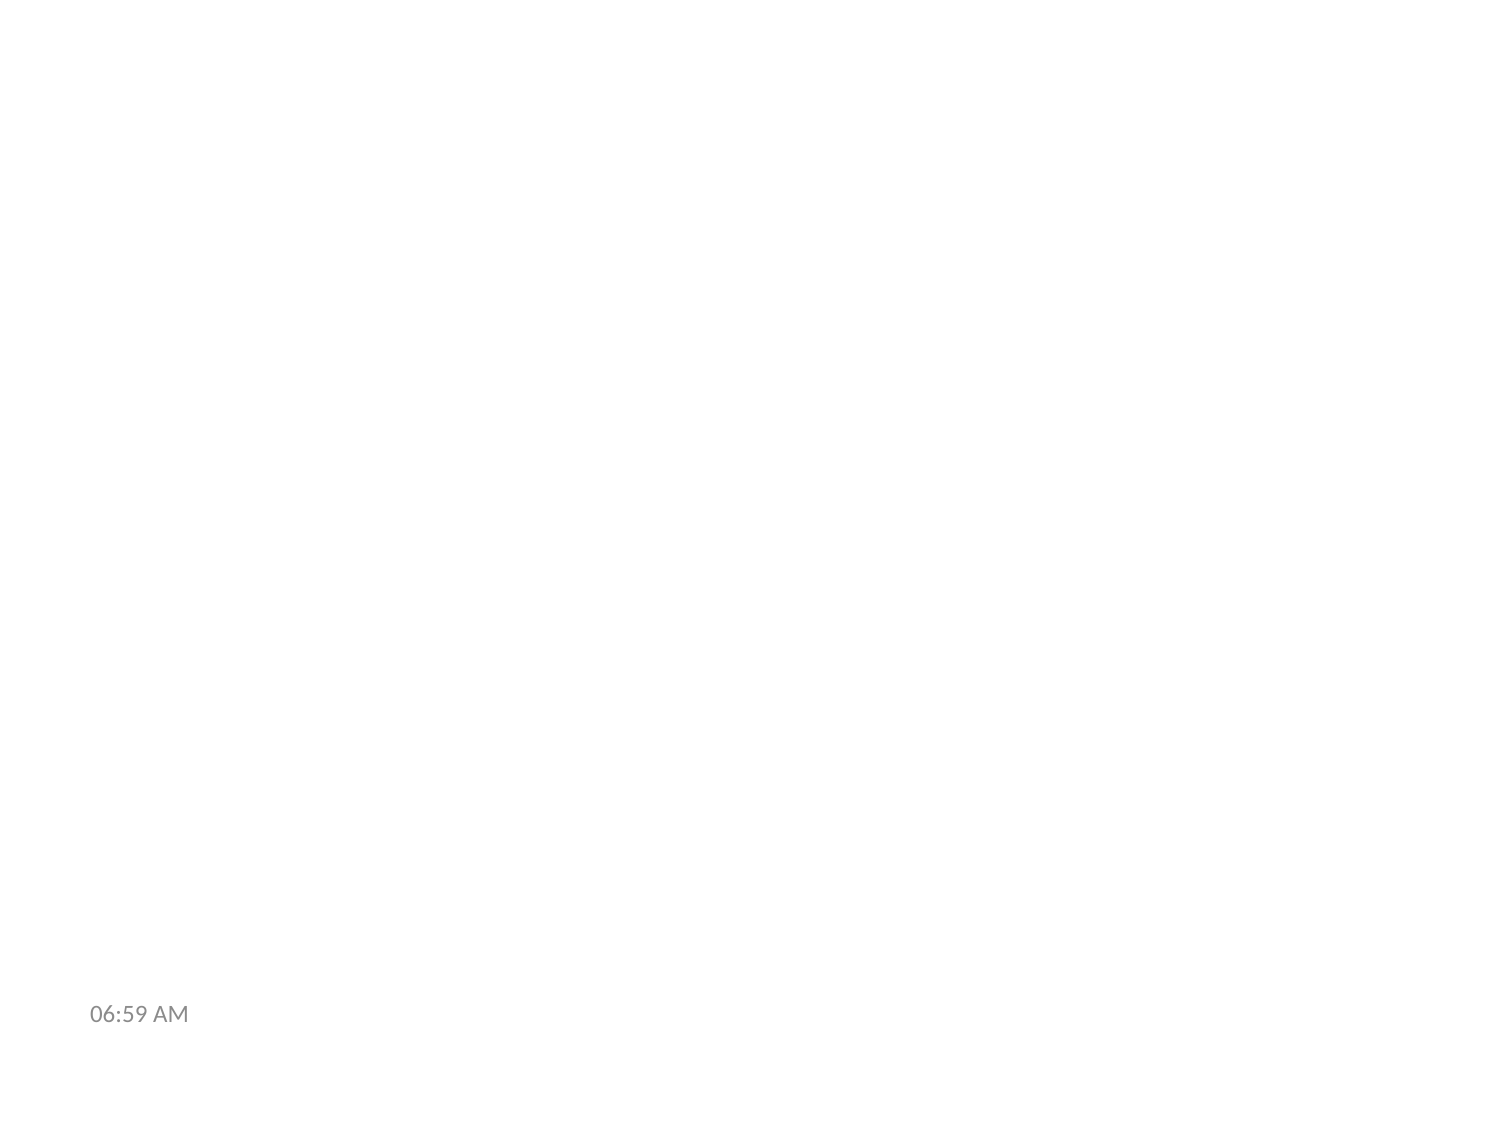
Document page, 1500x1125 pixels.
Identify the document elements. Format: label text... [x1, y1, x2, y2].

text_box 3:35 PM [75, 982, 425, 1043]
